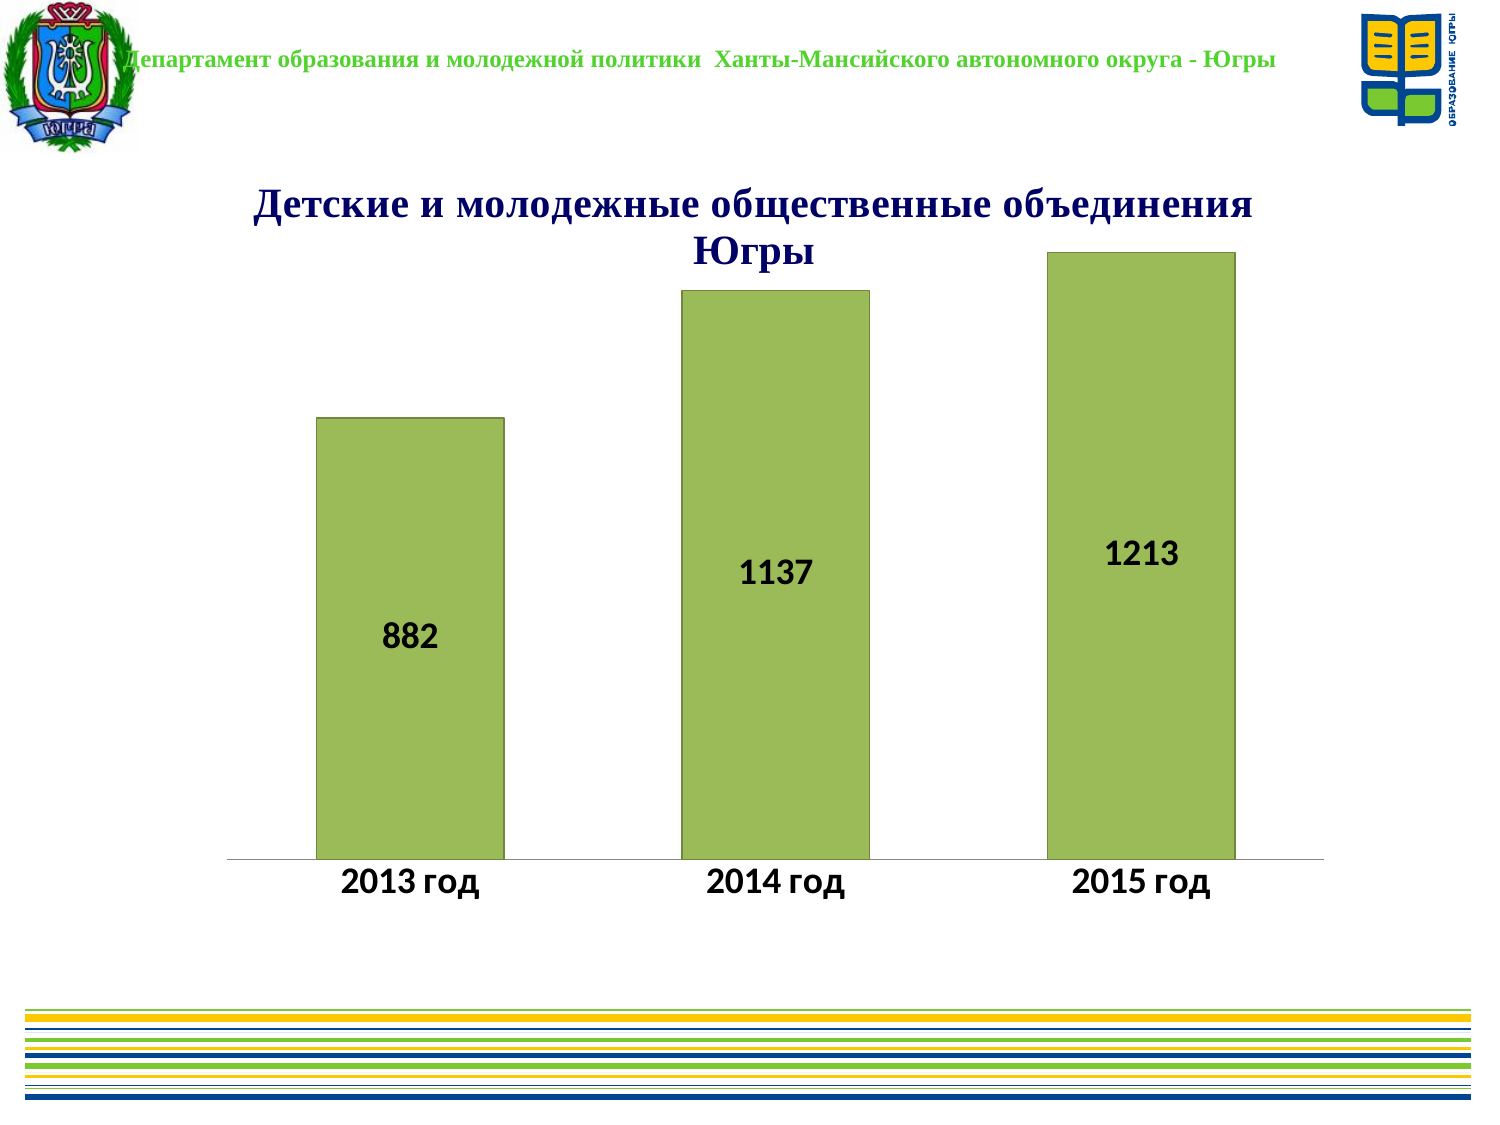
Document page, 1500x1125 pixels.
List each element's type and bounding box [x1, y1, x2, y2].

text_box [0, 0, 1500, 1103]
chart [179, 158, 1329, 960]
